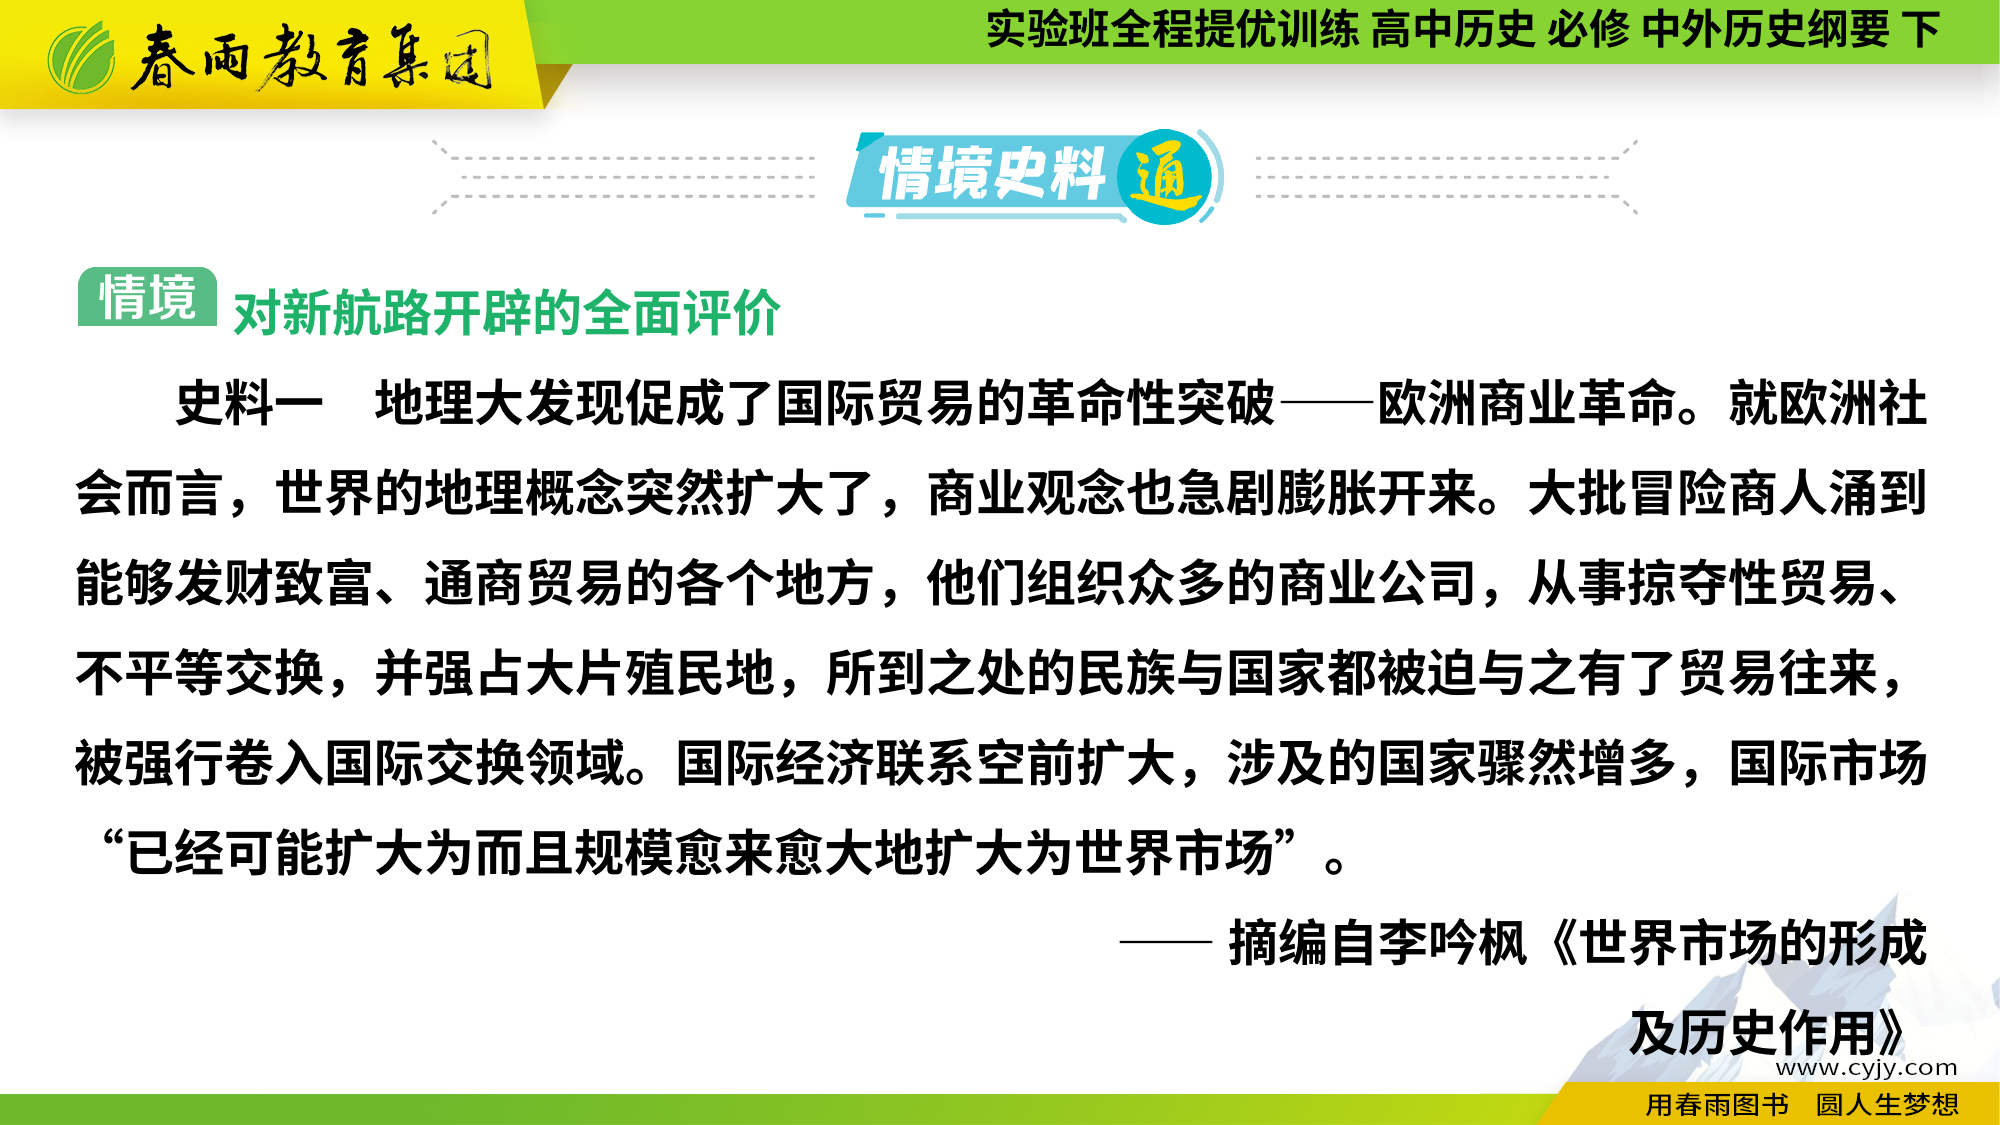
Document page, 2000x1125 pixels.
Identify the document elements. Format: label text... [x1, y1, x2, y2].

list 对新航路开辟的全面评价 史料一 地理大发现促成了国际贸易的革命性突破——欧洲商业革命。就欧洲社会而言，世界的地理概念突然扩大了，商业观念也急剧膨胀开来。大批冒险商人涌到能够发财致富、通商贸易的各个地方，他们组织众多的商业公司，从事掠夺性贸易、不平等交换，并强占大片殖民地，所到之处的民族与国家都被迫与之有了贸易往来，被强行卷入国际交换领域。国际经济联系空前扩大，涉及的国家骤然增多，国际市场“已经可能扩大为而且规模愈来愈大地扩大为世界市场”。 ——摘编自李吟枫《世界市场的形成 及历史作用》 [59, 243, 1944, 1077]
picture [0, 0, 2000, 1125]
